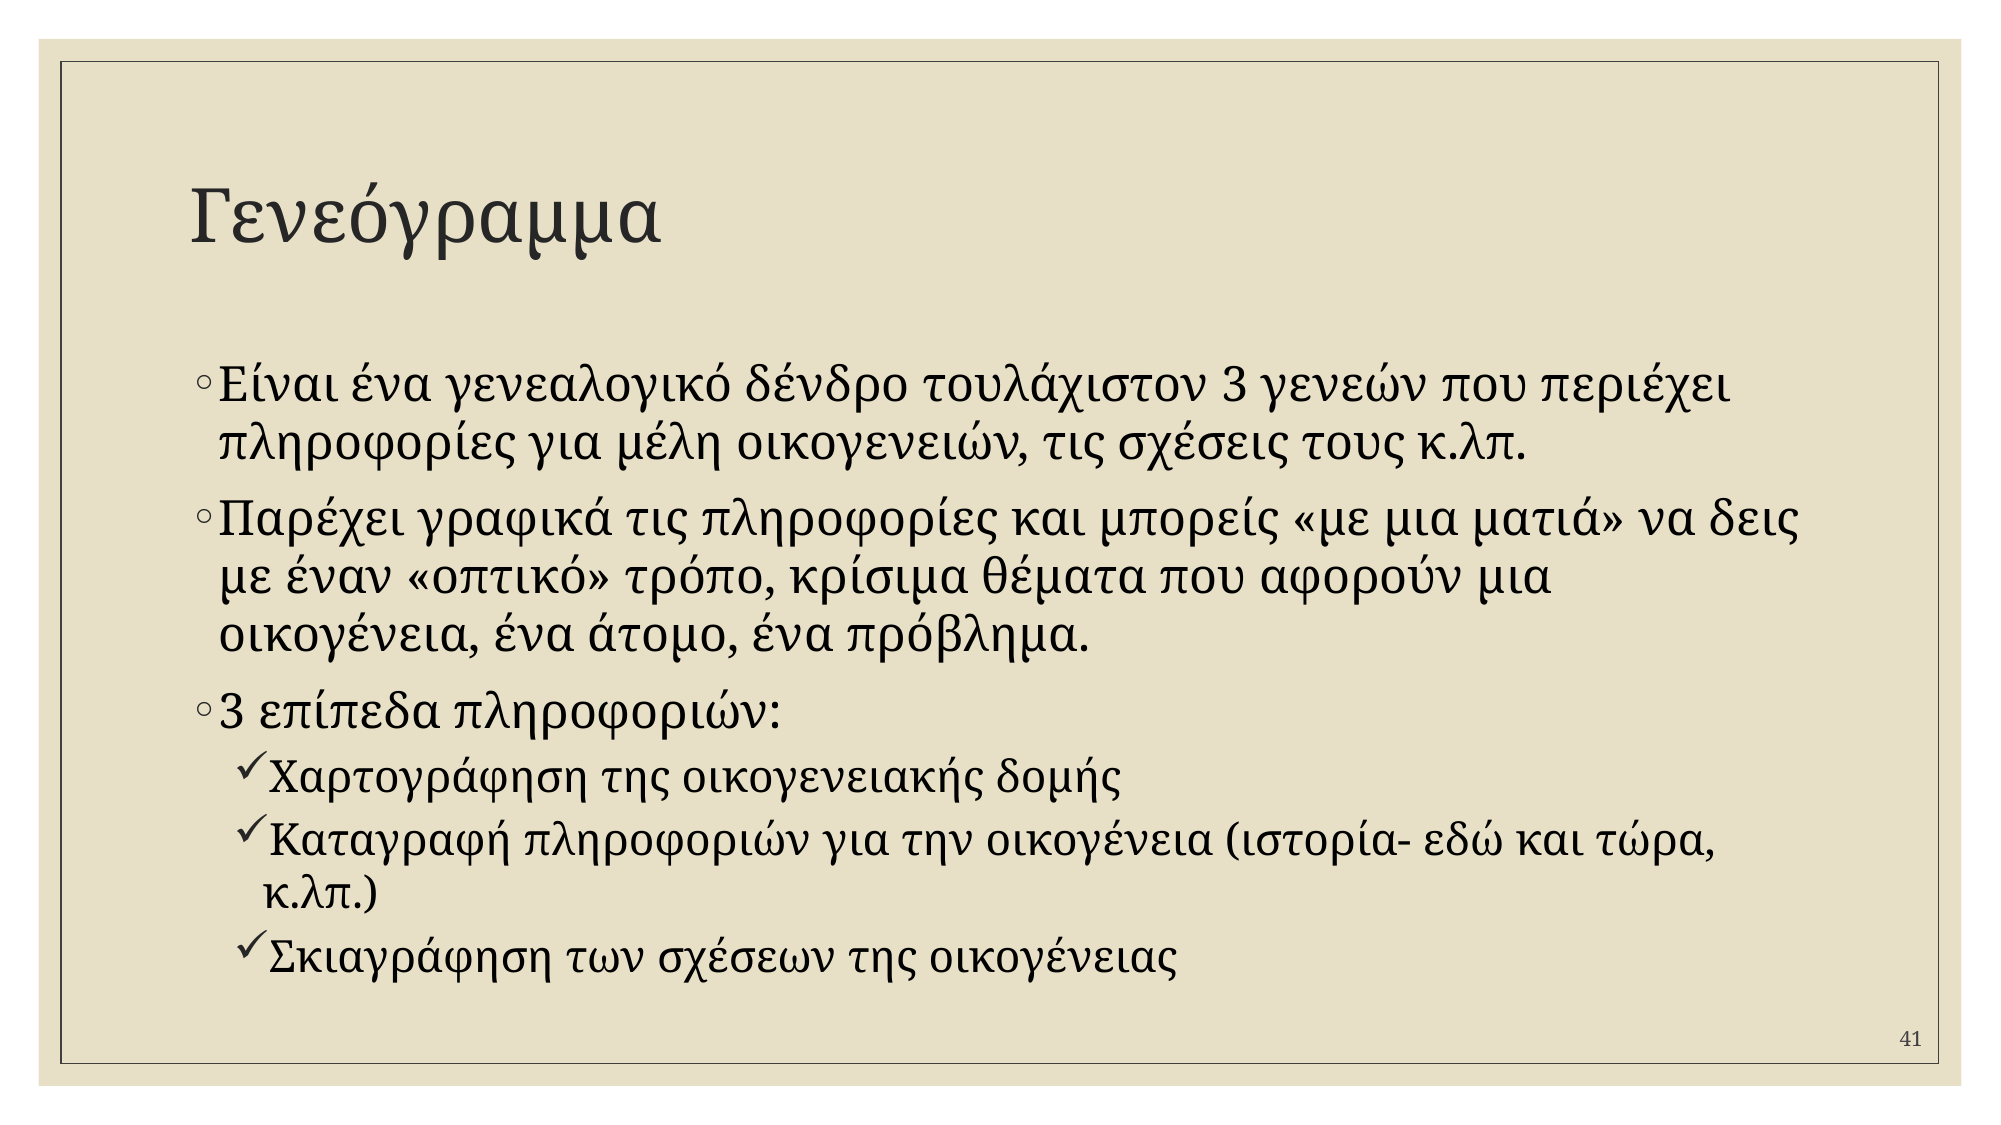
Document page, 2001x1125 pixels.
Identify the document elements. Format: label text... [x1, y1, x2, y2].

list Είναι ένα γενεαλογικό δένδρο τουλάχιστον 3 γενεών που περιέχει πληροφορίες για μέλη οικογενειών, τις σχέσεις τους κ.λπ. Παρέχει γραφικά τις πληροφορίες και μπορείς «με μια ματιά» να δεις με έναν «οπτικό» τρόπο, κρίσιμα θέματα που αφορούν μια οικογένεια, ένα άτομο, ένα πρόβλημα. 3 επίπεδα πληροφοριών: Χαρτογράφηση της οικογενειακής δομής Καταγραφή πληροφοριών για την οικογένεια (ιστορία- εδώ και τώρα, κ.λπ.) Σκιαγράφηση των σχέσεων της οικογένειας [174, 345, 1825, 990]
slide_number 41 [1697, 1019, 1938, 1062]
title Γενεόγραμμα [174, 105, 1825, 331]
